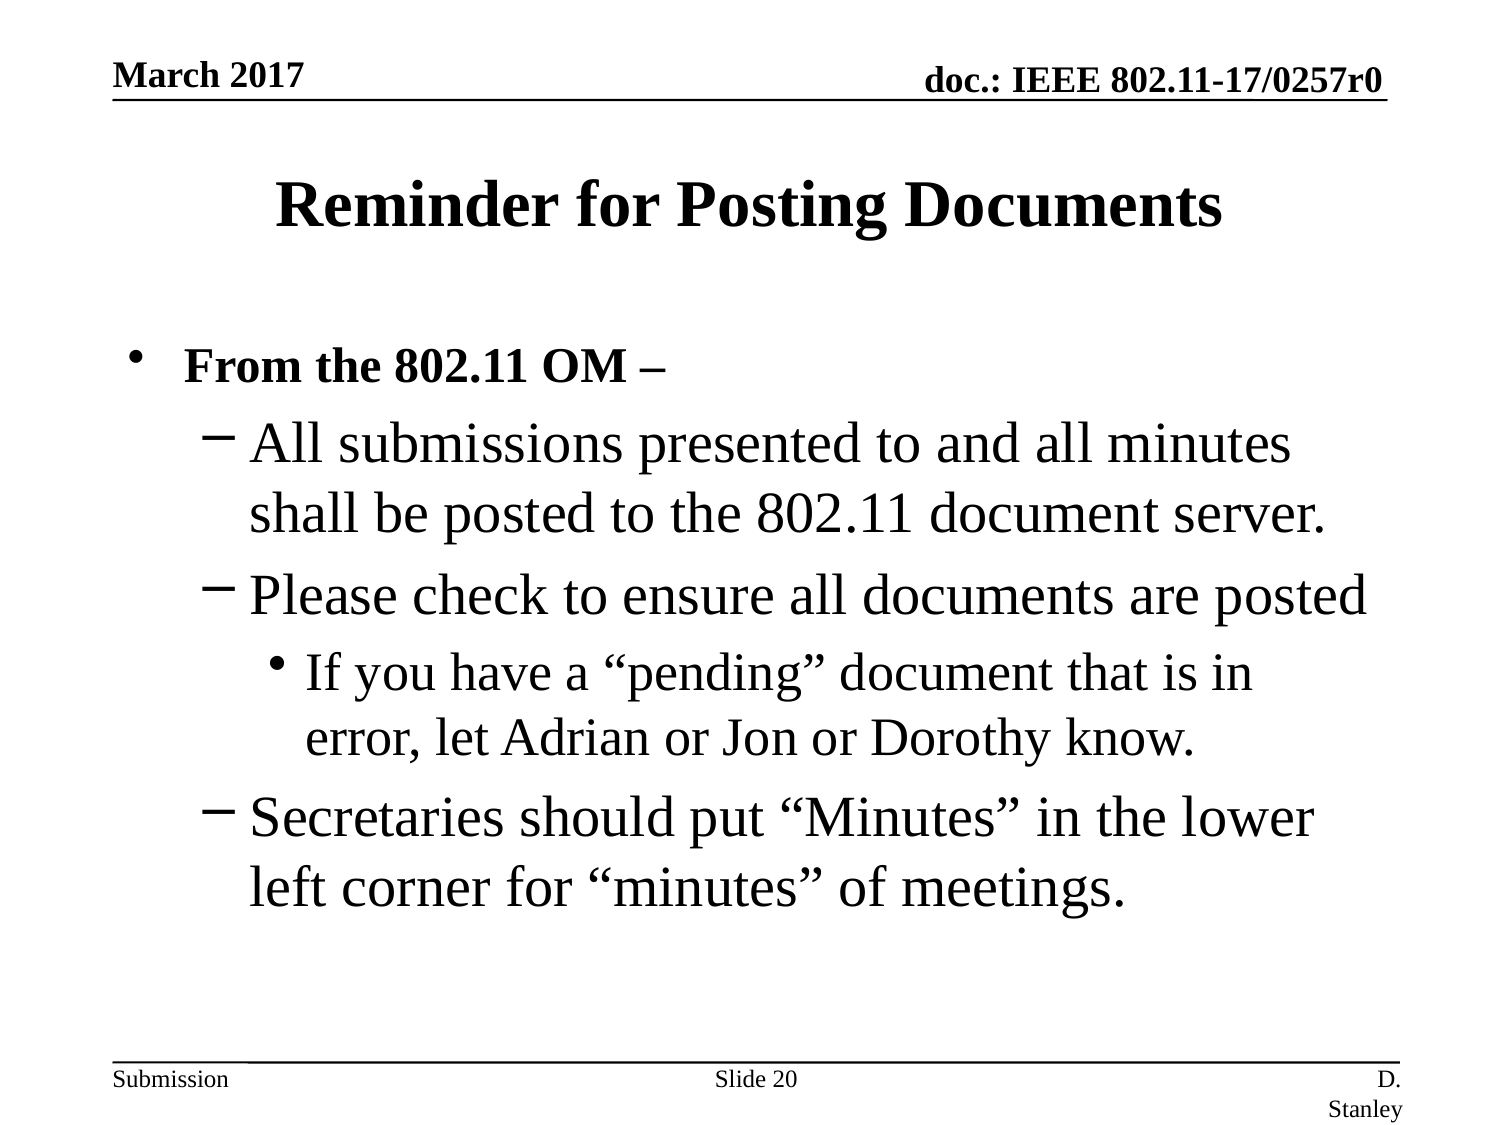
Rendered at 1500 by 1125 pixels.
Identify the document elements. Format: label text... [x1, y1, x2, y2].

slide_number Slide 20 [712, 1061, 800, 1093]
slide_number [112, 49, 401, 96]
list From the 802.11 OM – All submissions presented to and all minutes shall be posted to the 802.11 document server. Please check to ensure all documents are posted If you have a “pending” document that is in error, let Adrian or Jon or Dorothy know. Secretaries should put “Minutes” in the lower left corner for “minutes” of meetings. [112, 324, 1388, 1001]
title Reminder for Posting Documents [112, 112, 1388, 288]
footer D. Stanley, HP Enterprise [1324, 1061, 1402, 1093]
